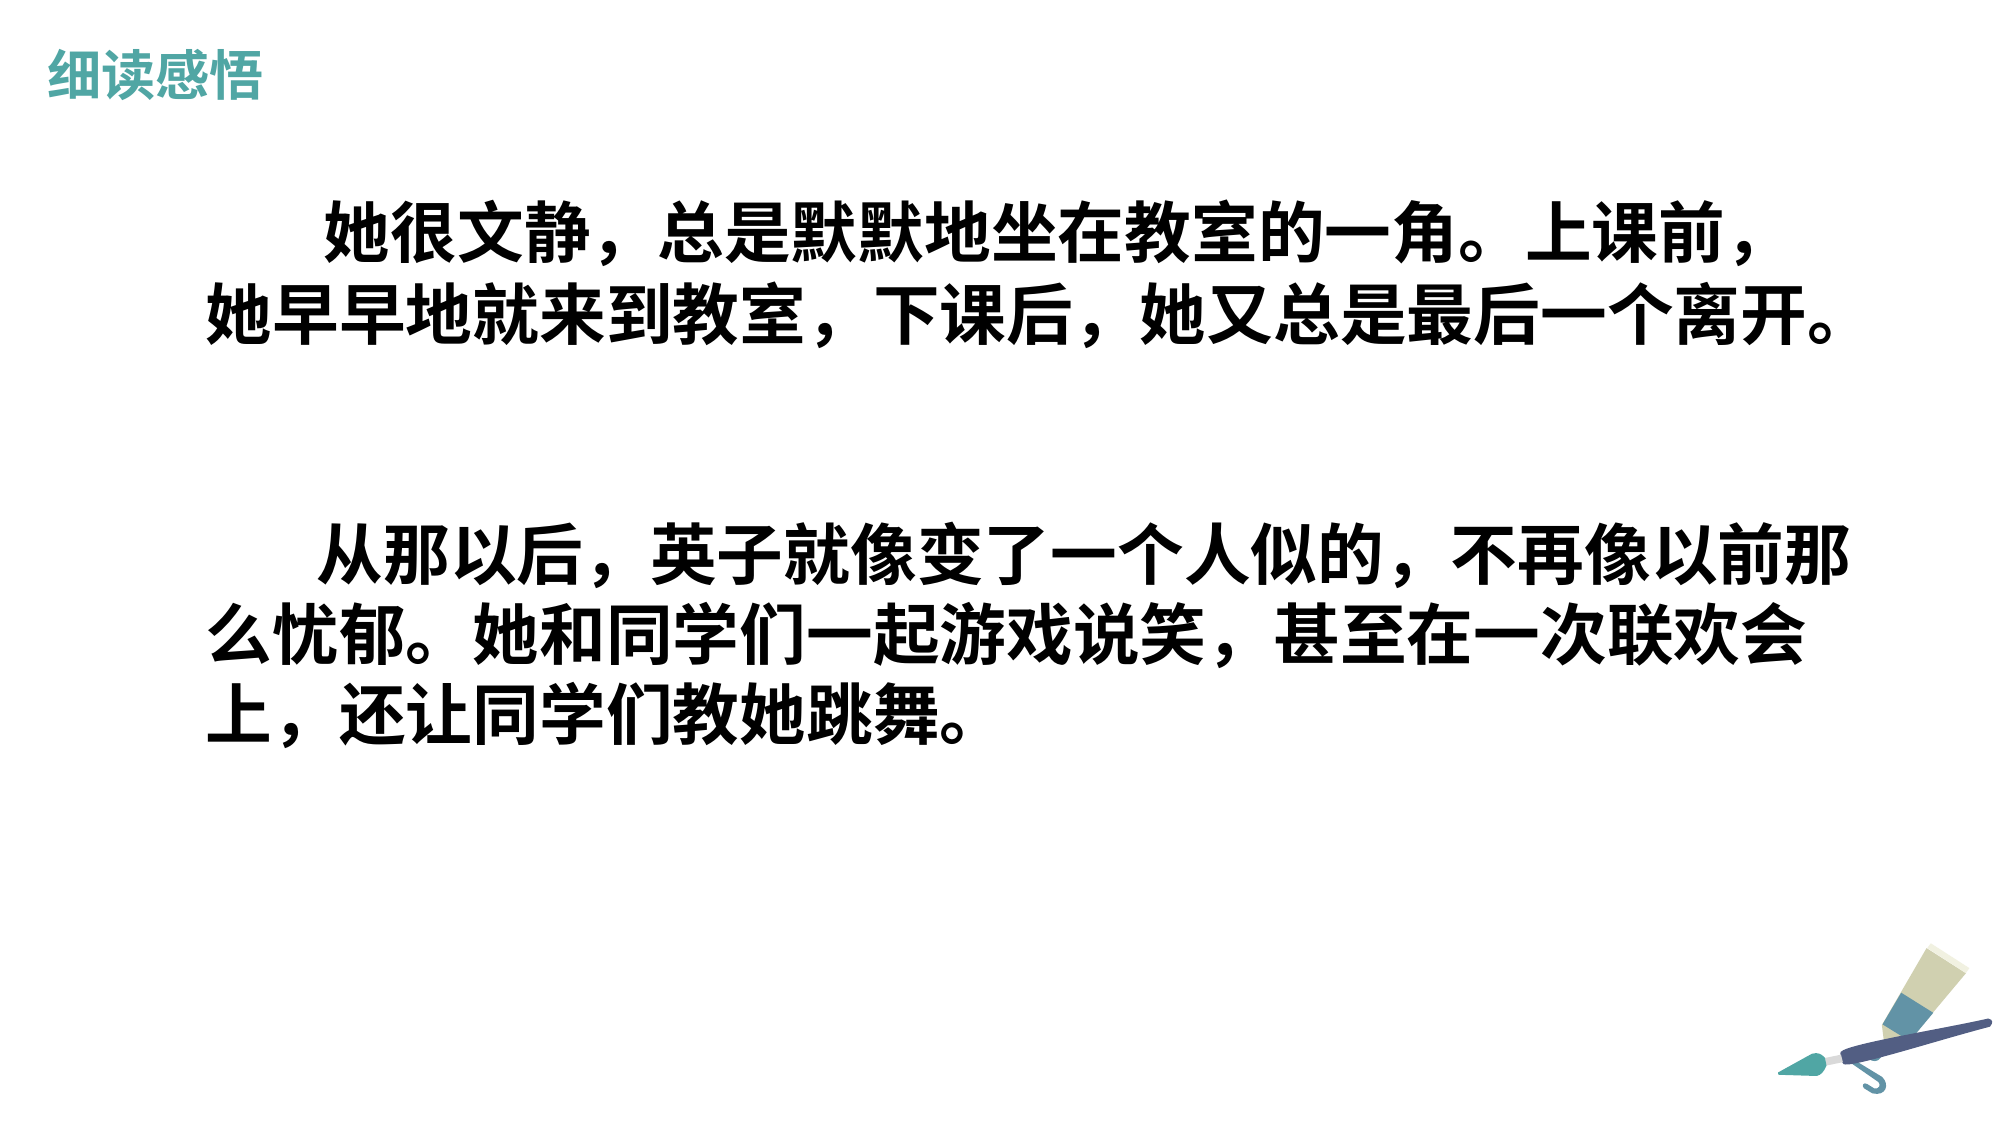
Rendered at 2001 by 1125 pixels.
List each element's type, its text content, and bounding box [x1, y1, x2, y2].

text_box 她很文静，总是默默地坐在教室的一角。上课前，她早早地就来到教室，下课后，她又总是最后一个离开。 从那以后，英子就像变了一个人似的，不再像以前那么忧郁。她和同学们一起游戏说笑，甚至在一次联欢会上，还让同学们教她跳舞。 [190, 175, 1916, 840]
text_box 细读感悟 [32, 33, 347, 114]
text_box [1811, 945, 1974, 1125]
